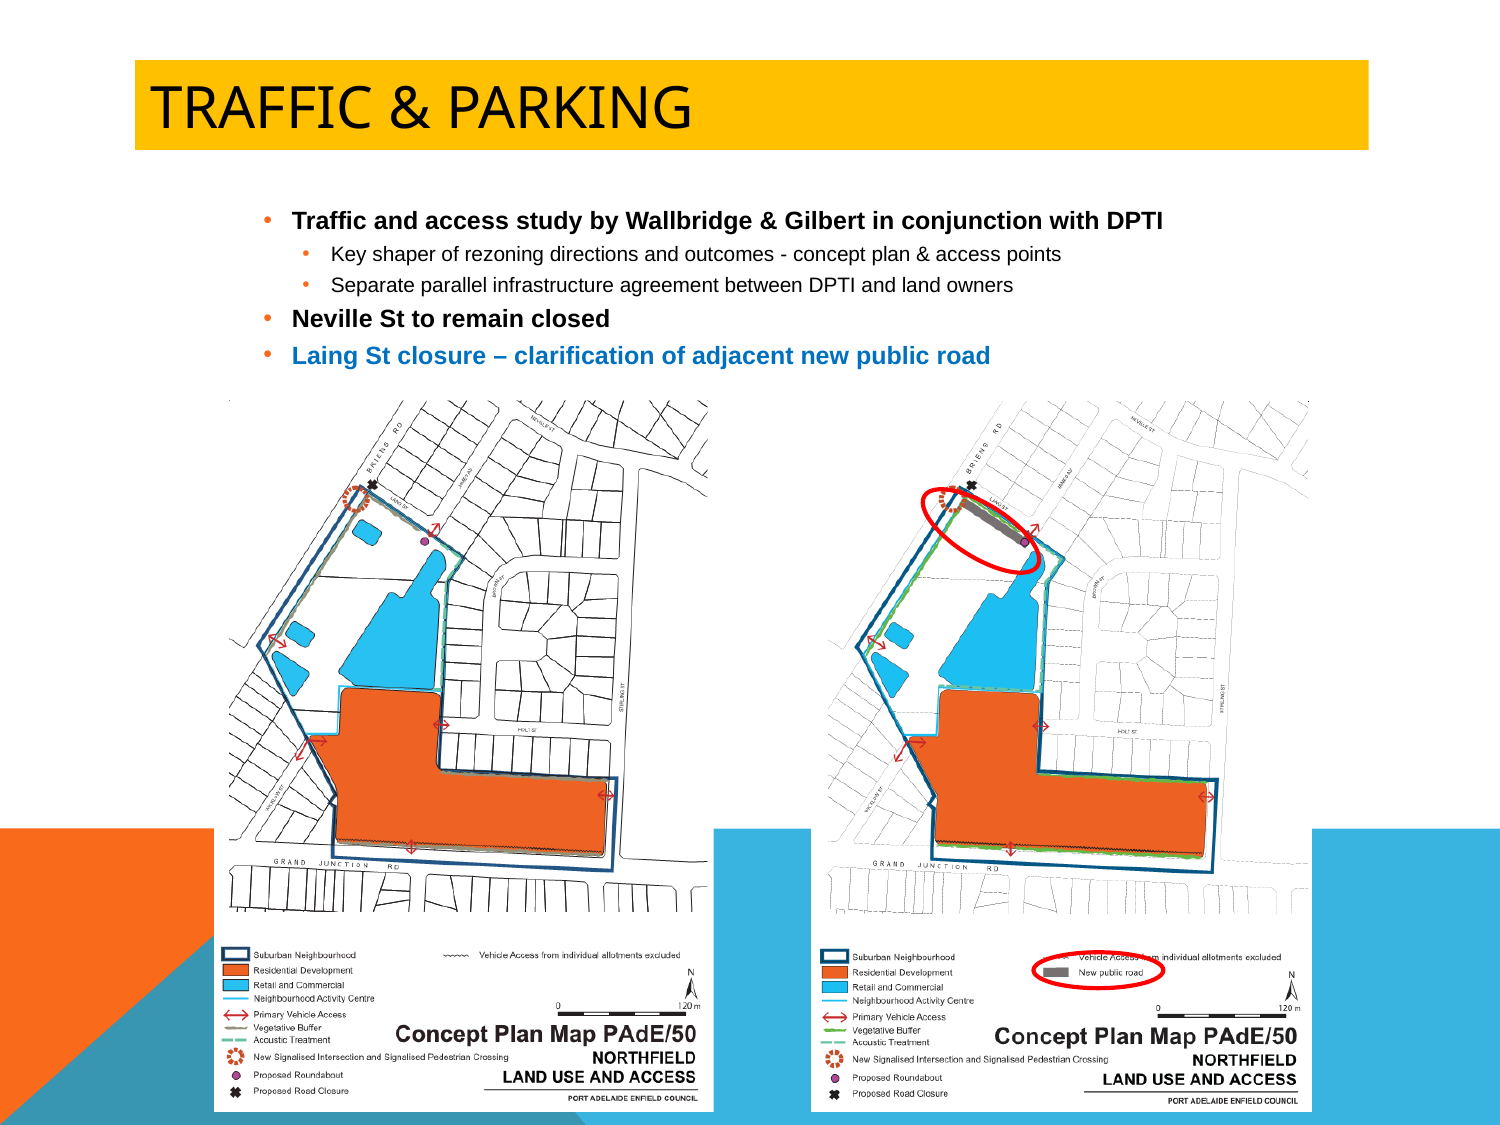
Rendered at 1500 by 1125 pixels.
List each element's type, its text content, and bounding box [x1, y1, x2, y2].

list Traffic and access study by Wallbridge & Gilbert in conjunction with DPTI Key shaper of rezoning directions and outcomes - concept plan & access points Separate parallel infrastructure agreement between DPTI and land owners Neville St to remain closed Laing St closure – clarification of adjacent new public road [135, 160, 1370, 749]
picture [213, 399, 714, 1112]
picture [811, 383, 1312, 1112]
title Traffic & parking [135, 60, 1369, 150]
